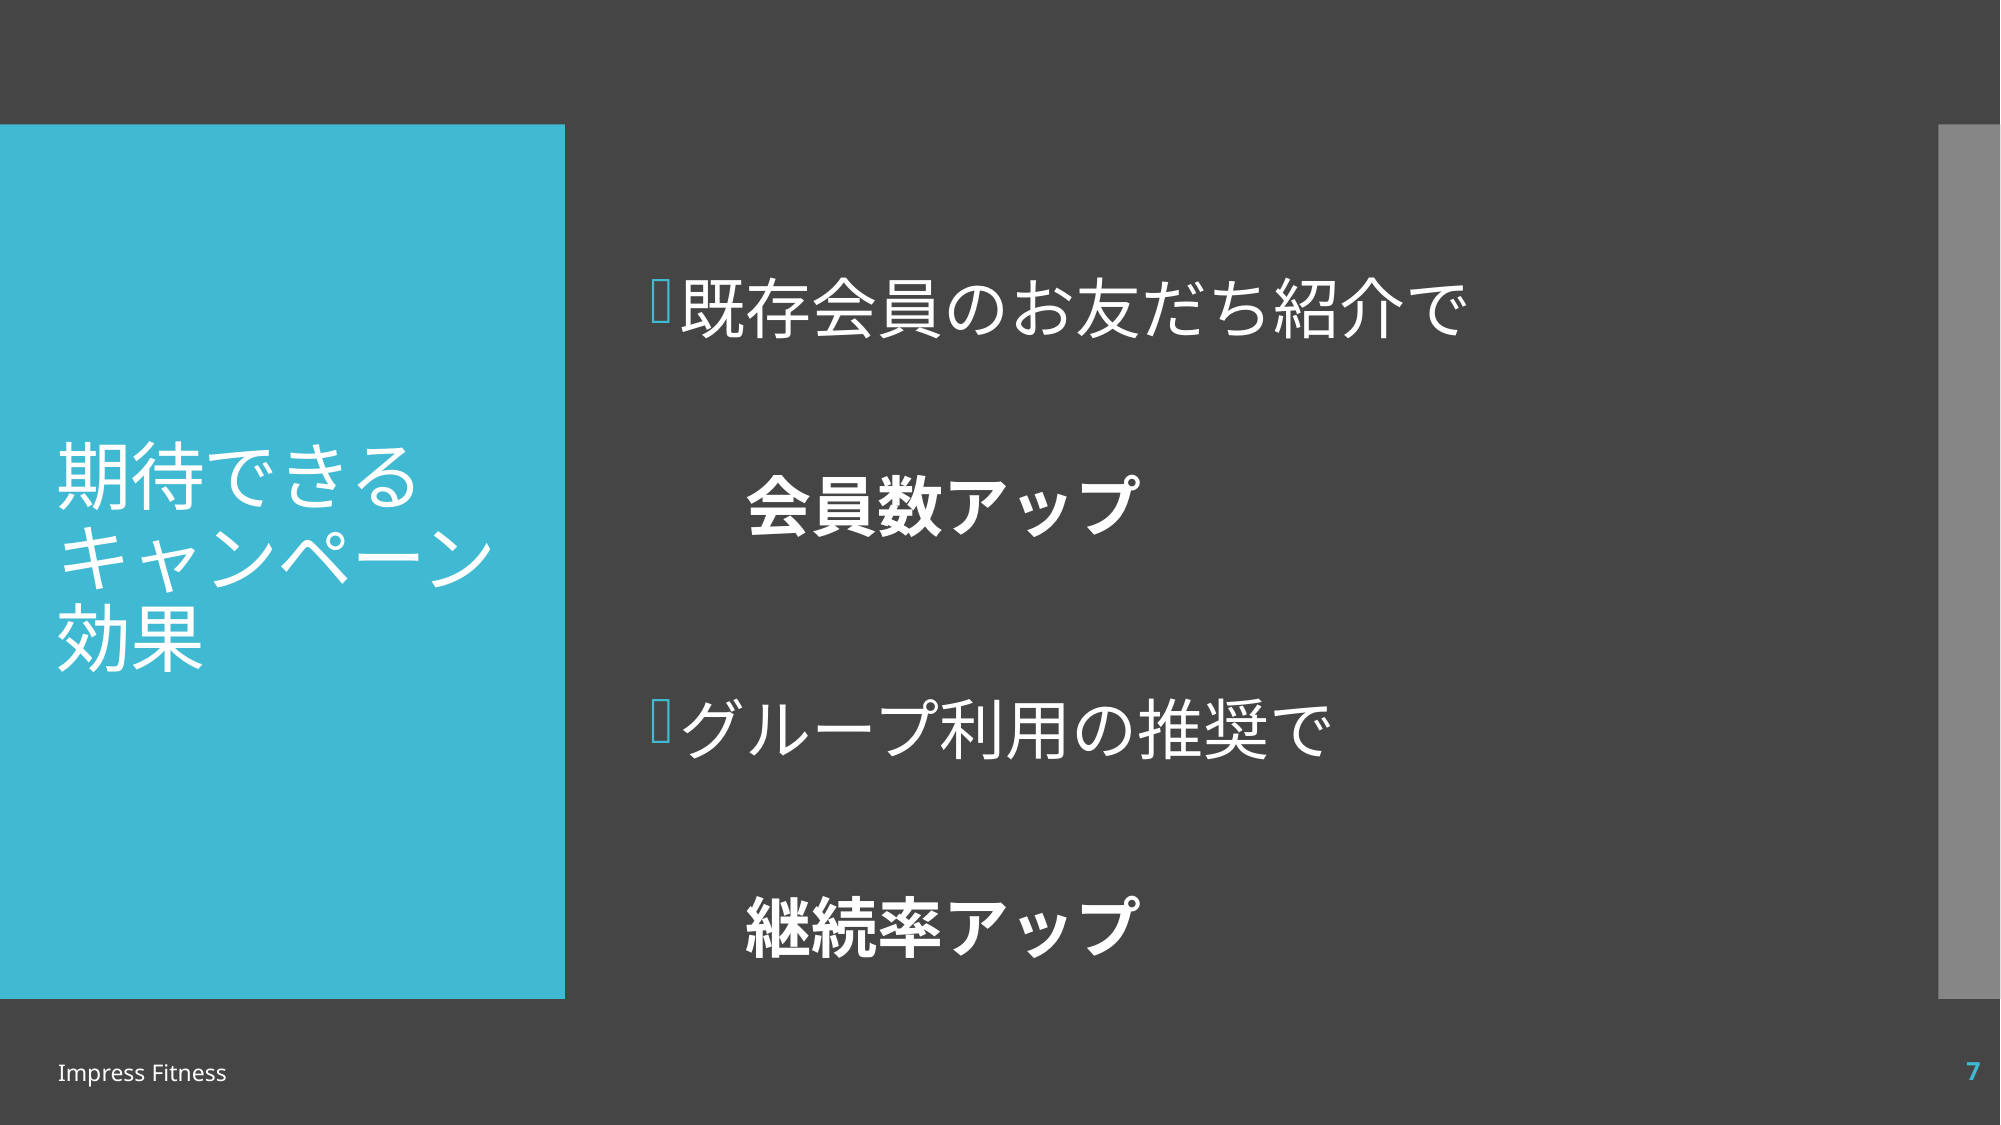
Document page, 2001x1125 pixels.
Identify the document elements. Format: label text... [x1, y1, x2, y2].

list 既存会員のお友だち紹介で 会員数アップ グループ利用の推奨で 継続率アップ [634, 141, 1835, 982]
slide_number 7 [1744, 1042, 1996, 1103]
title 期待できるキャンペーン効果 [41, 184, 525, 940]
slide_number Impress Fitness [43, 1042, 493, 1103]
